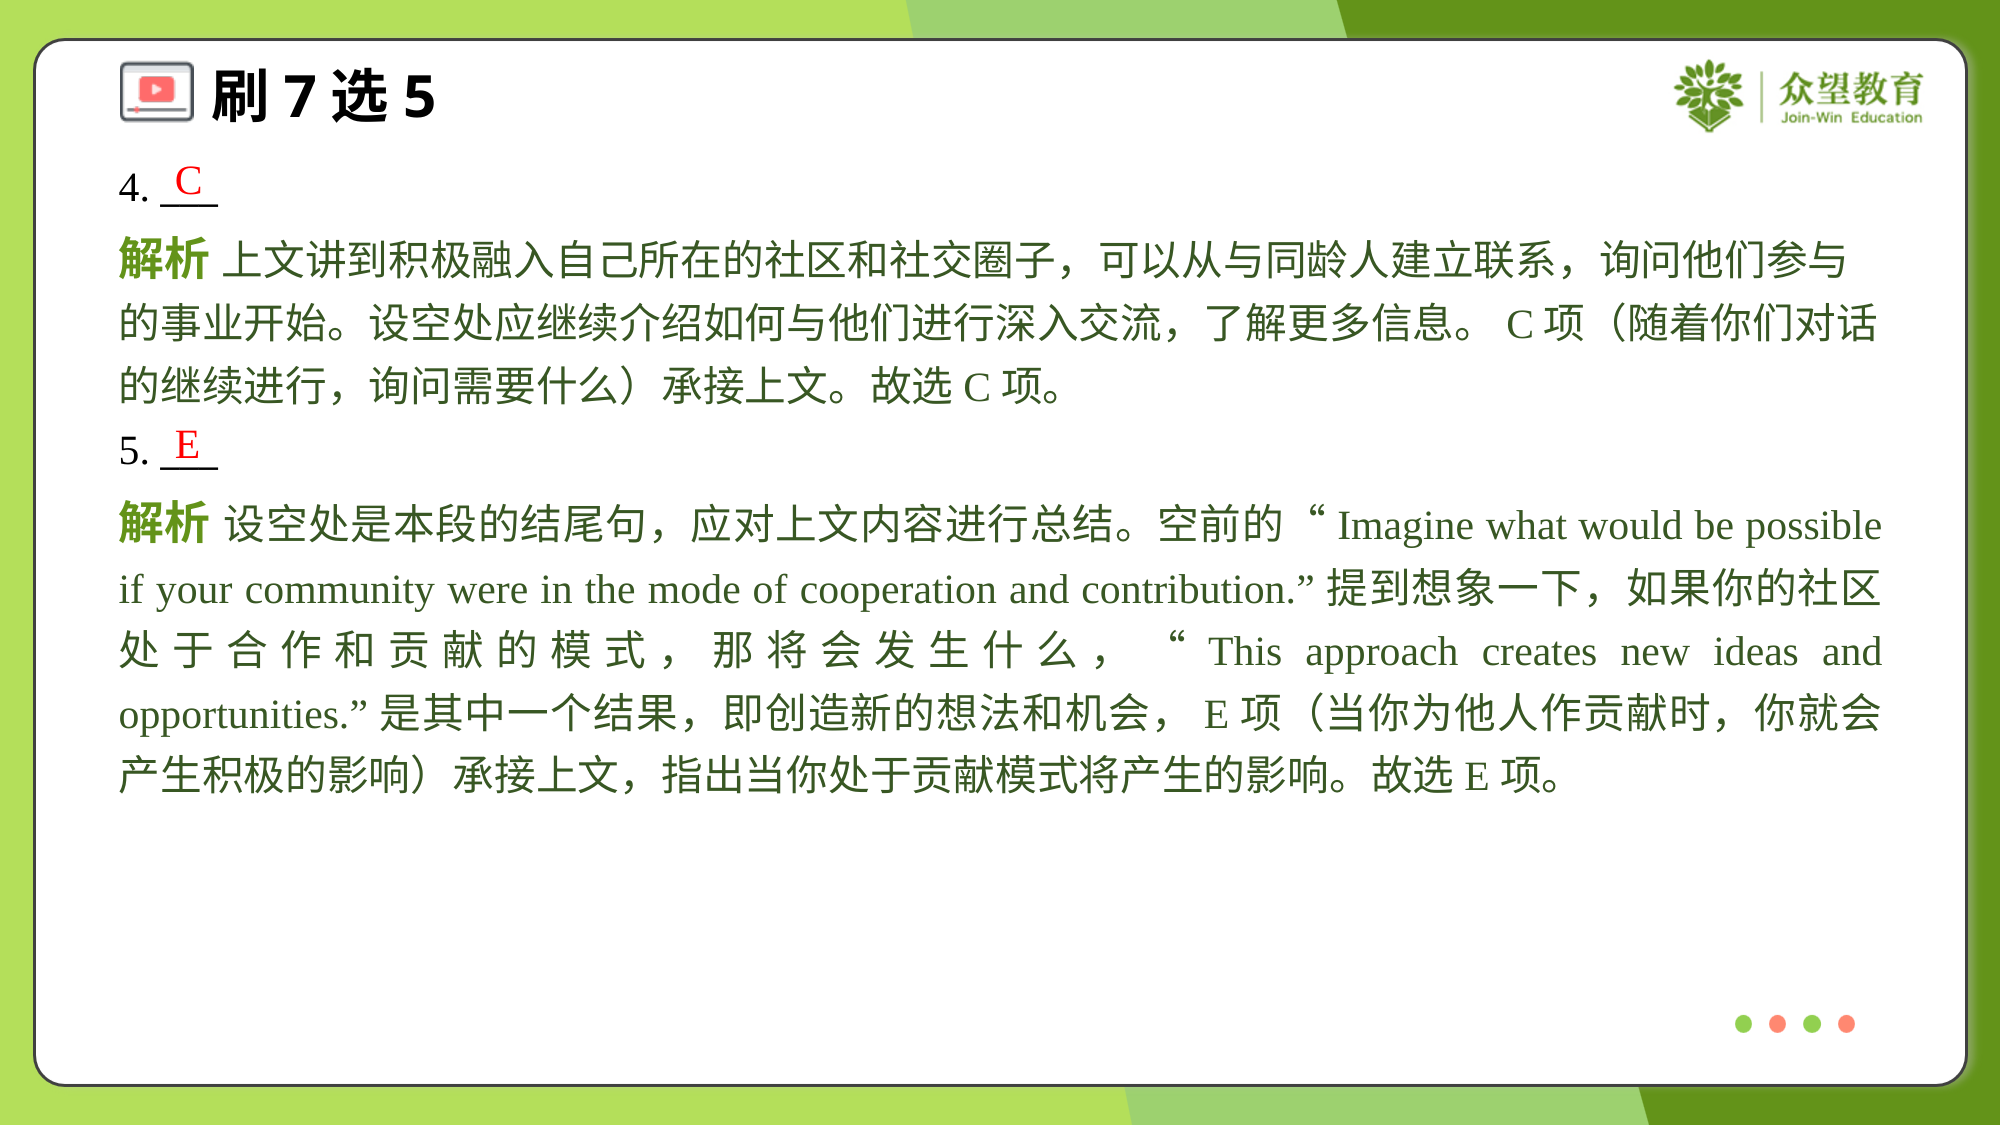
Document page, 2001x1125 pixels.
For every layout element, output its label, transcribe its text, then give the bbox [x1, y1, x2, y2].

picture [0, 0, 2000, 1125]
text_box E [170, 404, 205, 463]
text_box C [170, 140, 208, 199]
text_box 5. ___ [118, 410, 1883, 468]
text_box 解析 设空处是本段的结尾句，应对上文内容进行总结。空前的“Imagine what would be possible if your community were in the mode of cooperation and contribution.”提到想象一下，如果你的社区处于合作和贡献的模式，那将会发生什么，“This approach creates new ideas and opportunities.”是其中一个结果，即创造新的想法和机会，E项（当你为他人作贡献时，你就会产生积极的影响）承接上文，指出当你处于贡献模式将产生的影响。故选E项。 [118, 480, 1883, 795]
text_box 4. ___ [118, 146, 1883, 204]
text_box 解析 上文讲到积极融入自己所在的社区和社交圈子，可以从与同龄人建立联系，询问他们参与的事业开始。设空处应继续介绍如何与他们进行深入交流，了解更多信息。C项（随着你们对话的继续进行，询问需要什么）承接上文。故选C项。 [118, 215, 1883, 405]
